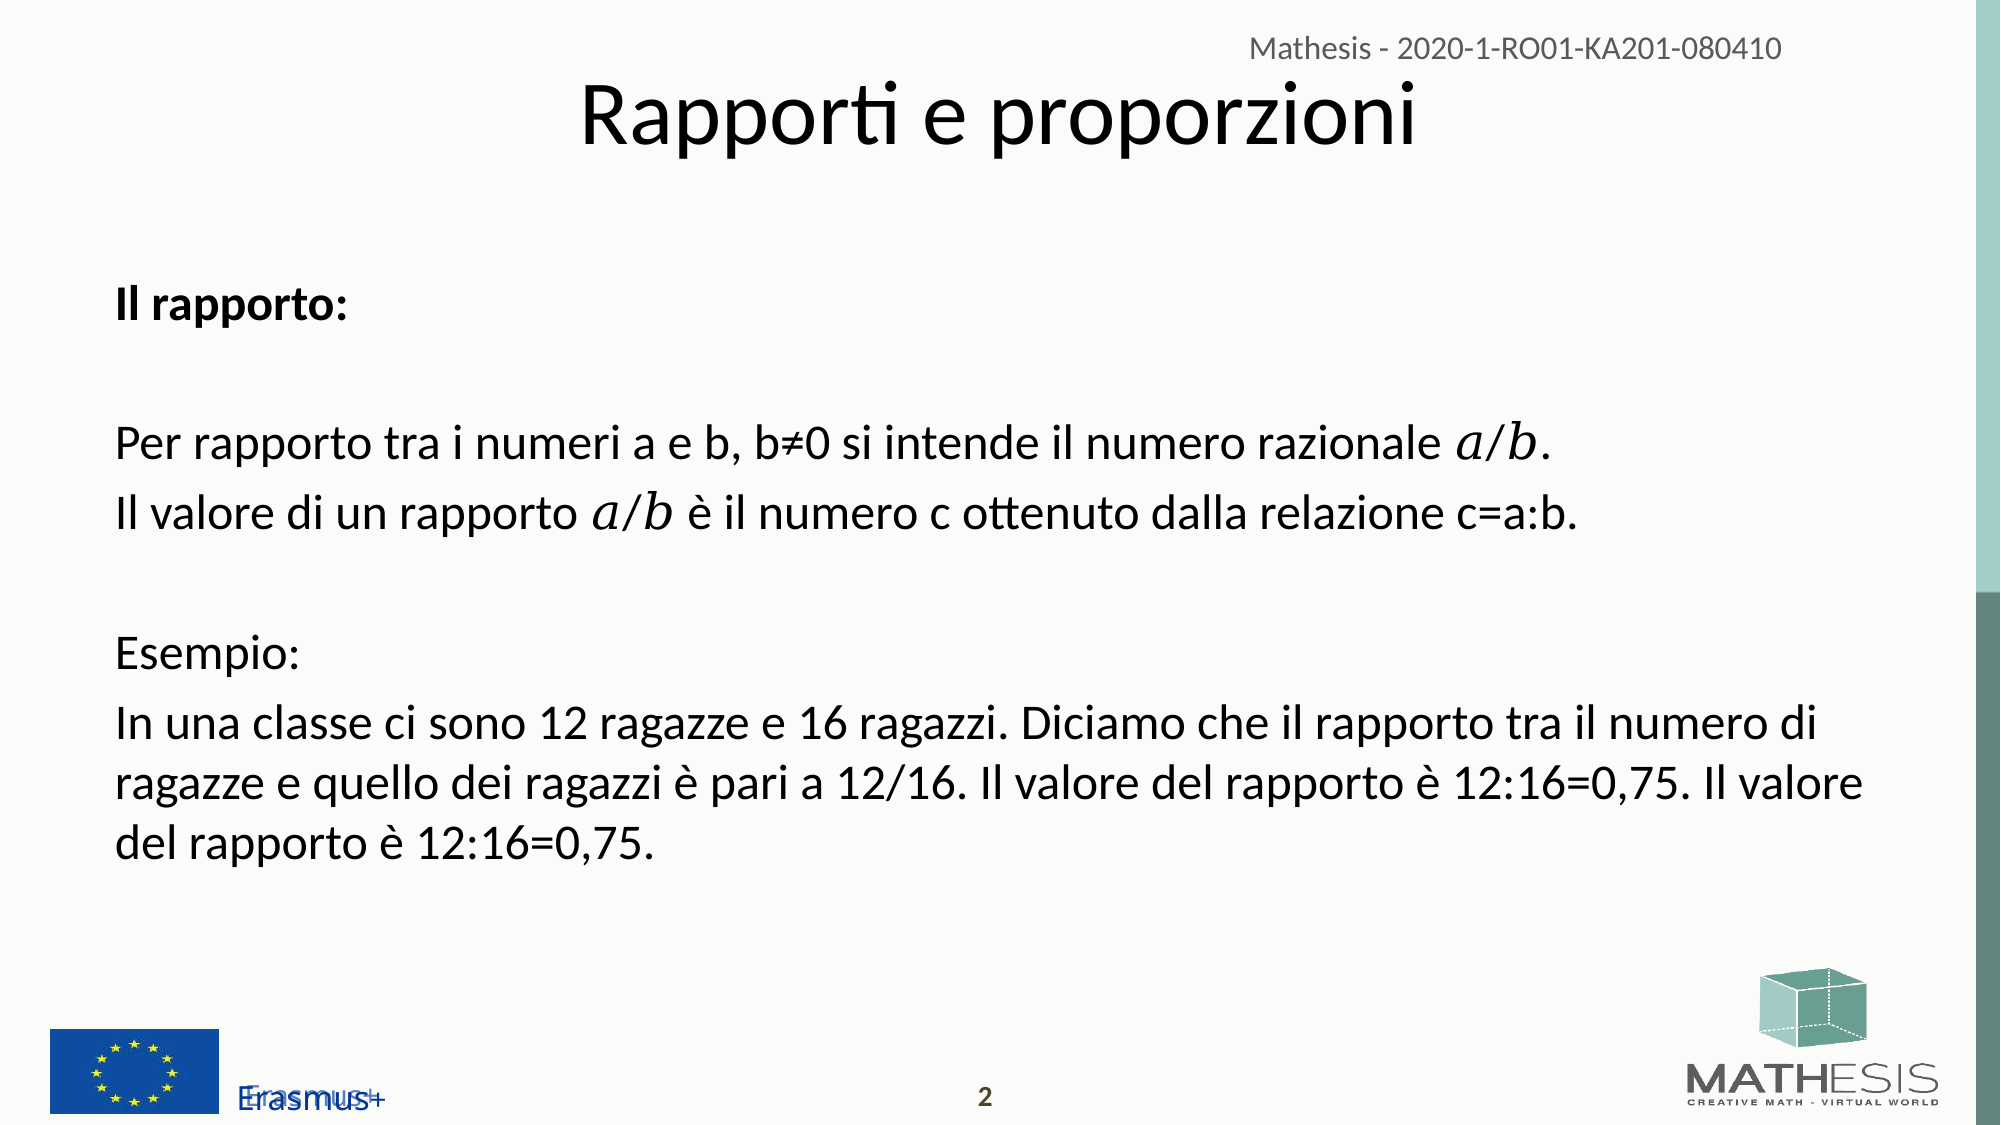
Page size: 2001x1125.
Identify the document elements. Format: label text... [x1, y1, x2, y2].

picture [50, 1029, 219, 1114]
title Rapporti e proporzioni [99, 45, 1900, 233]
list Il rapporto: Per rapporto tra i numeri a e b, b≠0 si intende il numero razionale 𝑎/𝑏. Il valore di un rapporto 𝑎/𝑏 è il numero c ottenuto dalla relazione c=a:b. Esempio: In una classe ci sono 12 ragazze e 16 ragazzi. Diciamo che il rapporto tra il numero di ragazze e quello dei ragazzi è pari a 12/16. Il valore del rapporto è 12:16=0,75. Il valore del rapporto è 12:16=0,75. [99, 262, 1900, 1005]
